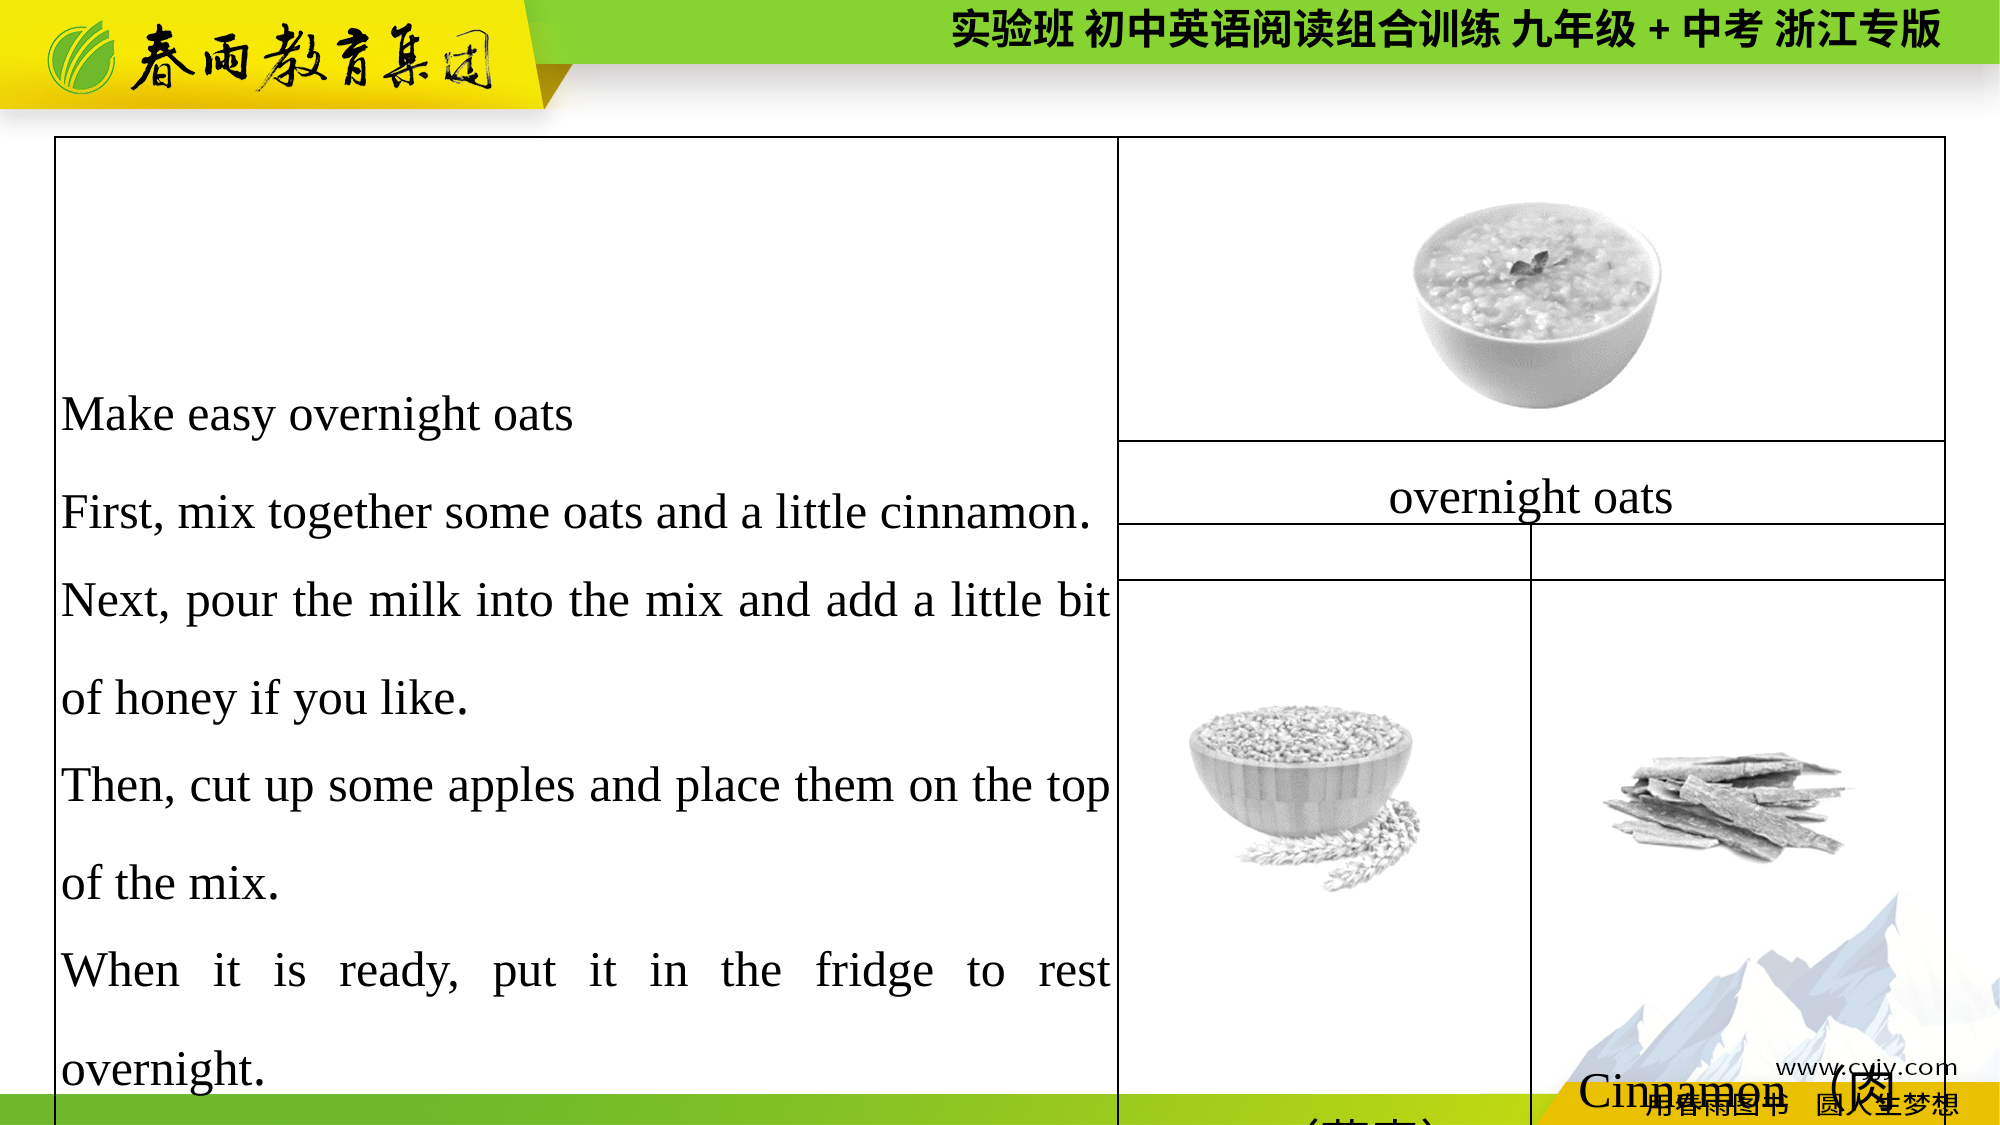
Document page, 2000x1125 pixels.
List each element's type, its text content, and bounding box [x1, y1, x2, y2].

picture [1188, 703, 1421, 894]
table_cell Cinnamon（肉桂） [1532, 581, 1944, 1125]
table_header Make easy overnight oats First, mix together some oats and a little cinnamon. Next, pour the milk into the mix and add a little bit of honey if you like. Then, cut up some apples and place them on the top of the mix. When it is ready, put it in the fridge to rest overnight. Finally, you can enjoy it the next morning.It would be better if you add some yogurt and dry fruit. [56, 138, 1117, 1125]
table_cell [1532, 525, 1944, 579]
table_cell overnight oats [1119, 442, 1944, 523]
picture [0, 0, 2000, 1125]
picture [1601, 751, 1857, 865]
table_cell Oats（燕麦） [1119, 581, 1530, 1125]
table_cell [1119, 525, 1530, 579]
table_header [1119, 138, 1944, 440]
picture [1411, 201, 1662, 410]
